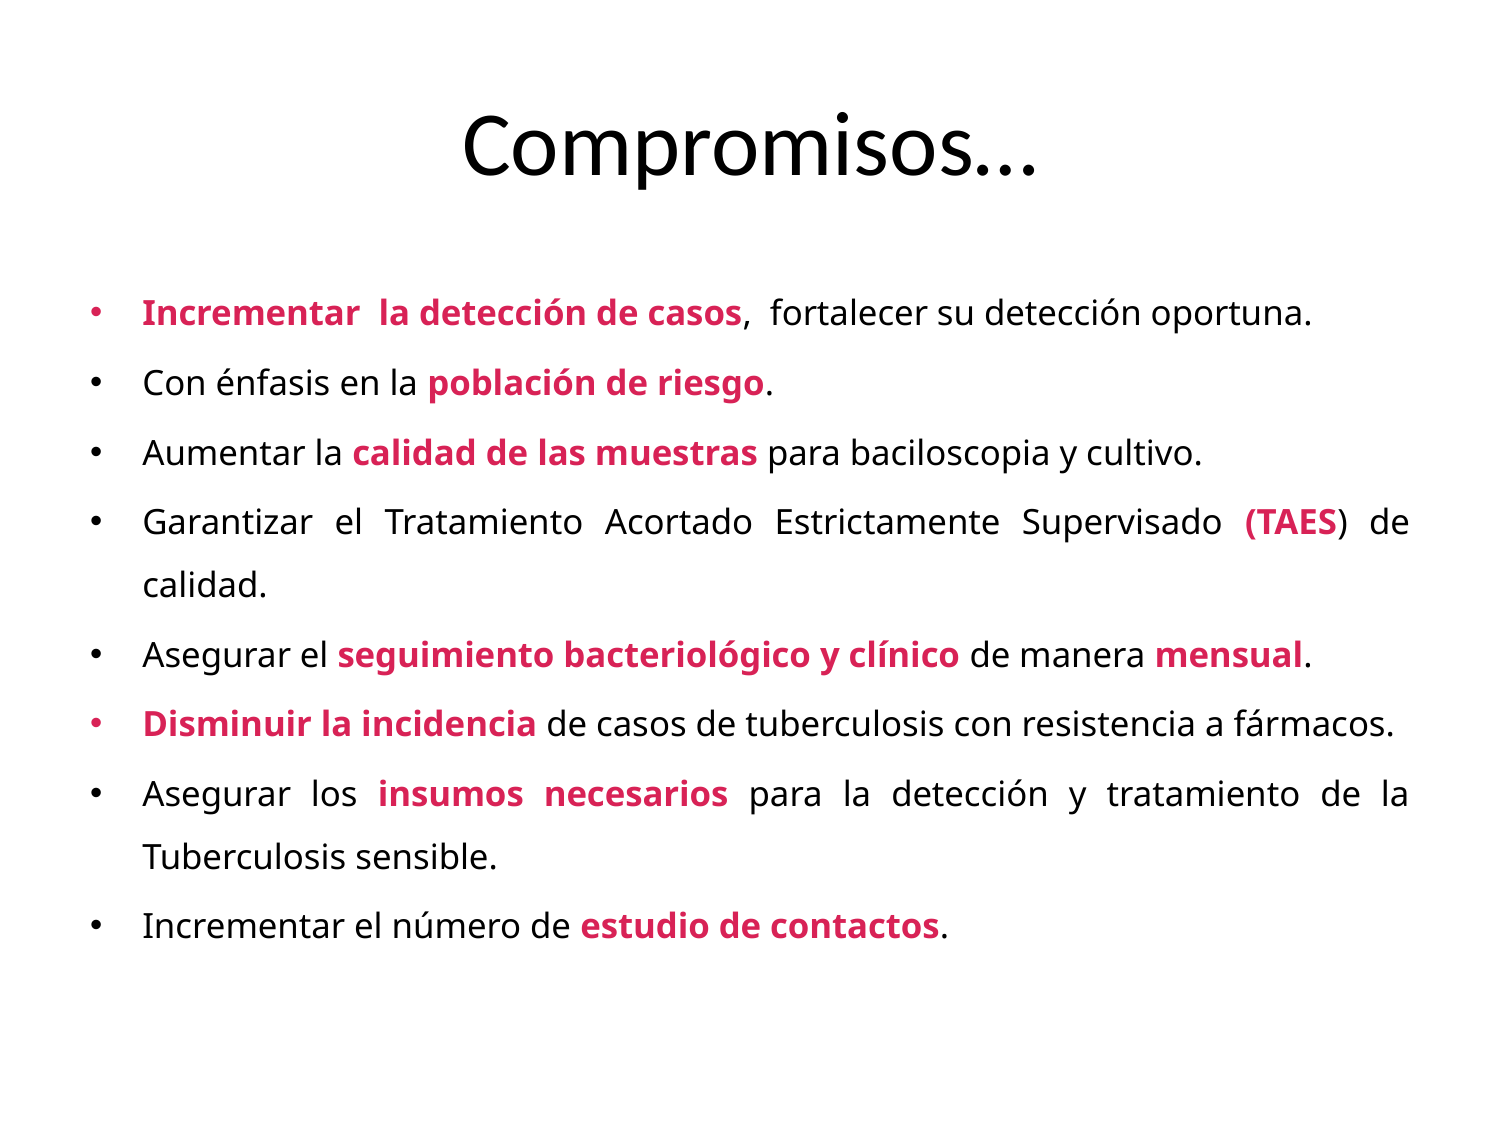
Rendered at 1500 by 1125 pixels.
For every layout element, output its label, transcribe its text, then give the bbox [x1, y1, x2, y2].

title Compromisos… [75, 45, 1425, 233]
list Incrementar la detección de casos, fortalecer su detección oportuna. Con énfasis en la población de riesgo. Aumentar la calidad de las muestras para baciloscopia y cultivo. Garantizar el Tratamiento Acortado Estrictamente Supervisado (TAES) de calidad. Asegurar el seguimiento bacteriológico y clínico de manera mensual. Disminuir la incidencia de casos de tuberculosis con resistencia a fármacos. Asegurar los insumos necesarios para la detección y tratamiento de la Tuberculosis sensible. Incrementar el número de estudio de contactos. [75, 262, 1425, 1005]
